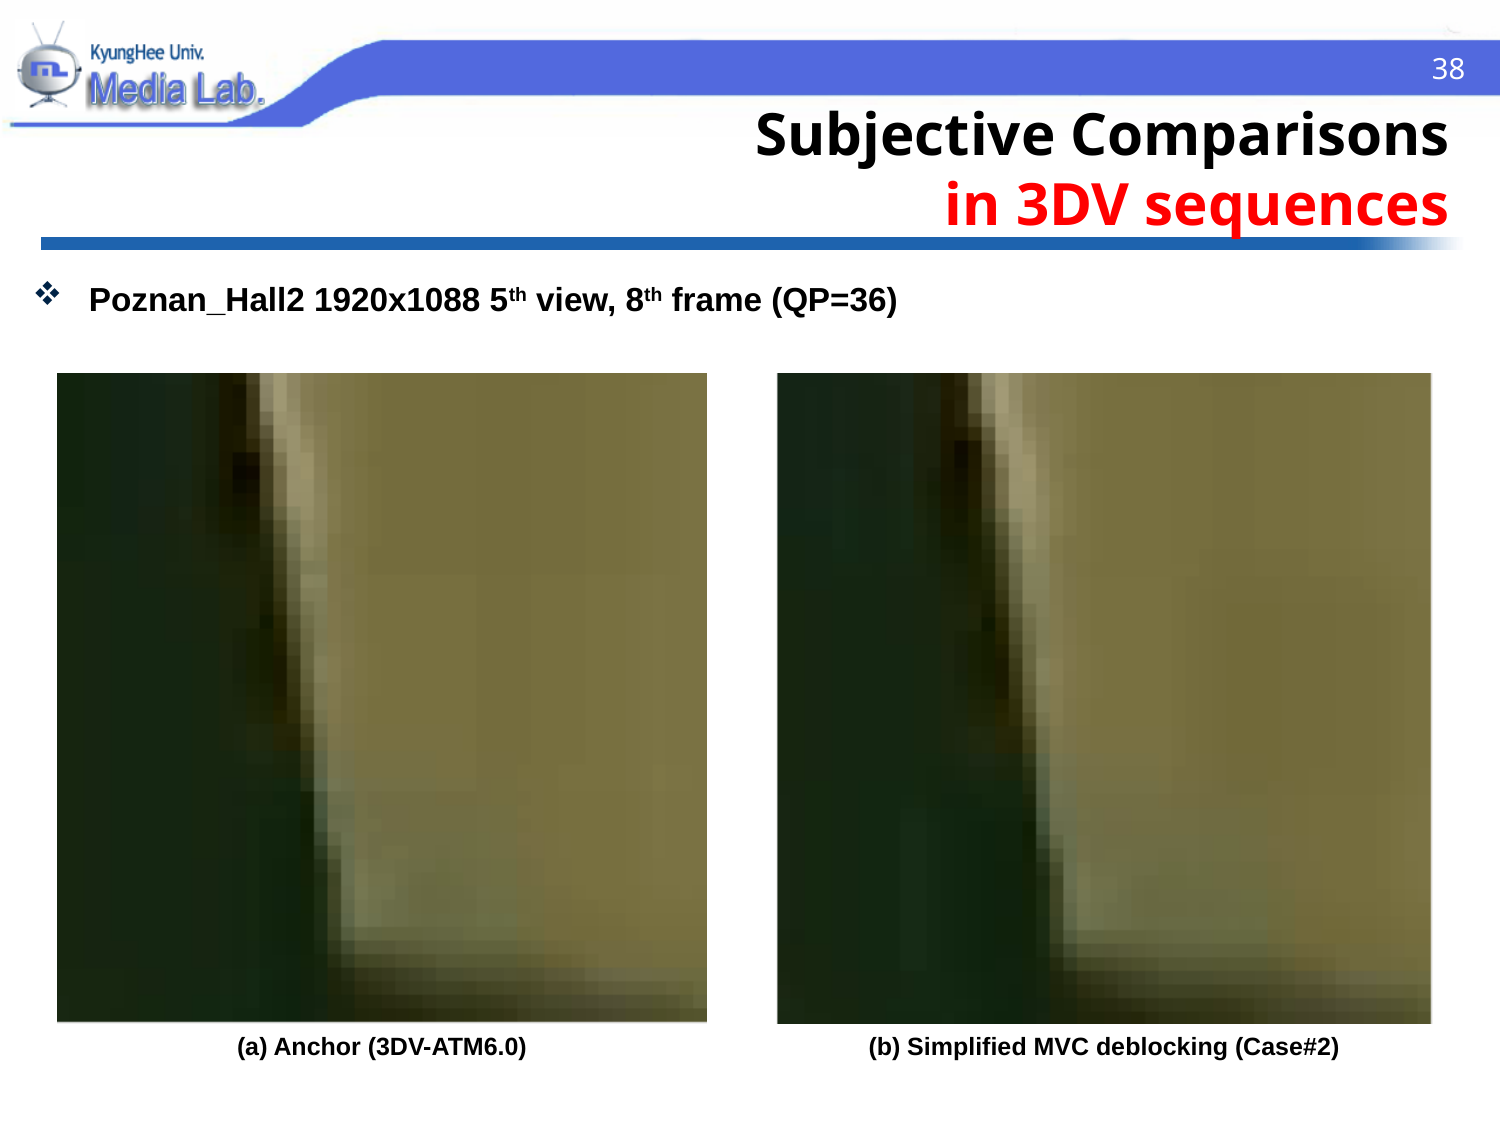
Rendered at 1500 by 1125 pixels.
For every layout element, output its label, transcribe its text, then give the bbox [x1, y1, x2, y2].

picture [41, 237, 1500, 250]
slide_number 38 [1403, 42, 1481, 93]
text_box (a) Anchor (3DV-ATM6.0) [222, 1032, 543, 1068]
title Subjective Comparisons in 3DV sequences [312, 101, 1465, 233]
picture [56, 373, 708, 1024]
list Poznan_Hall2 1920x1088 5th view, 8th frame (QP=36) [17, 262, 1483, 1107]
picture [0, 0, 1500, 138]
picture [776, 373, 1433, 1024]
text_box (b) Simplified MVC deblocking (Case#2) [853, 1032, 1356, 1068]
